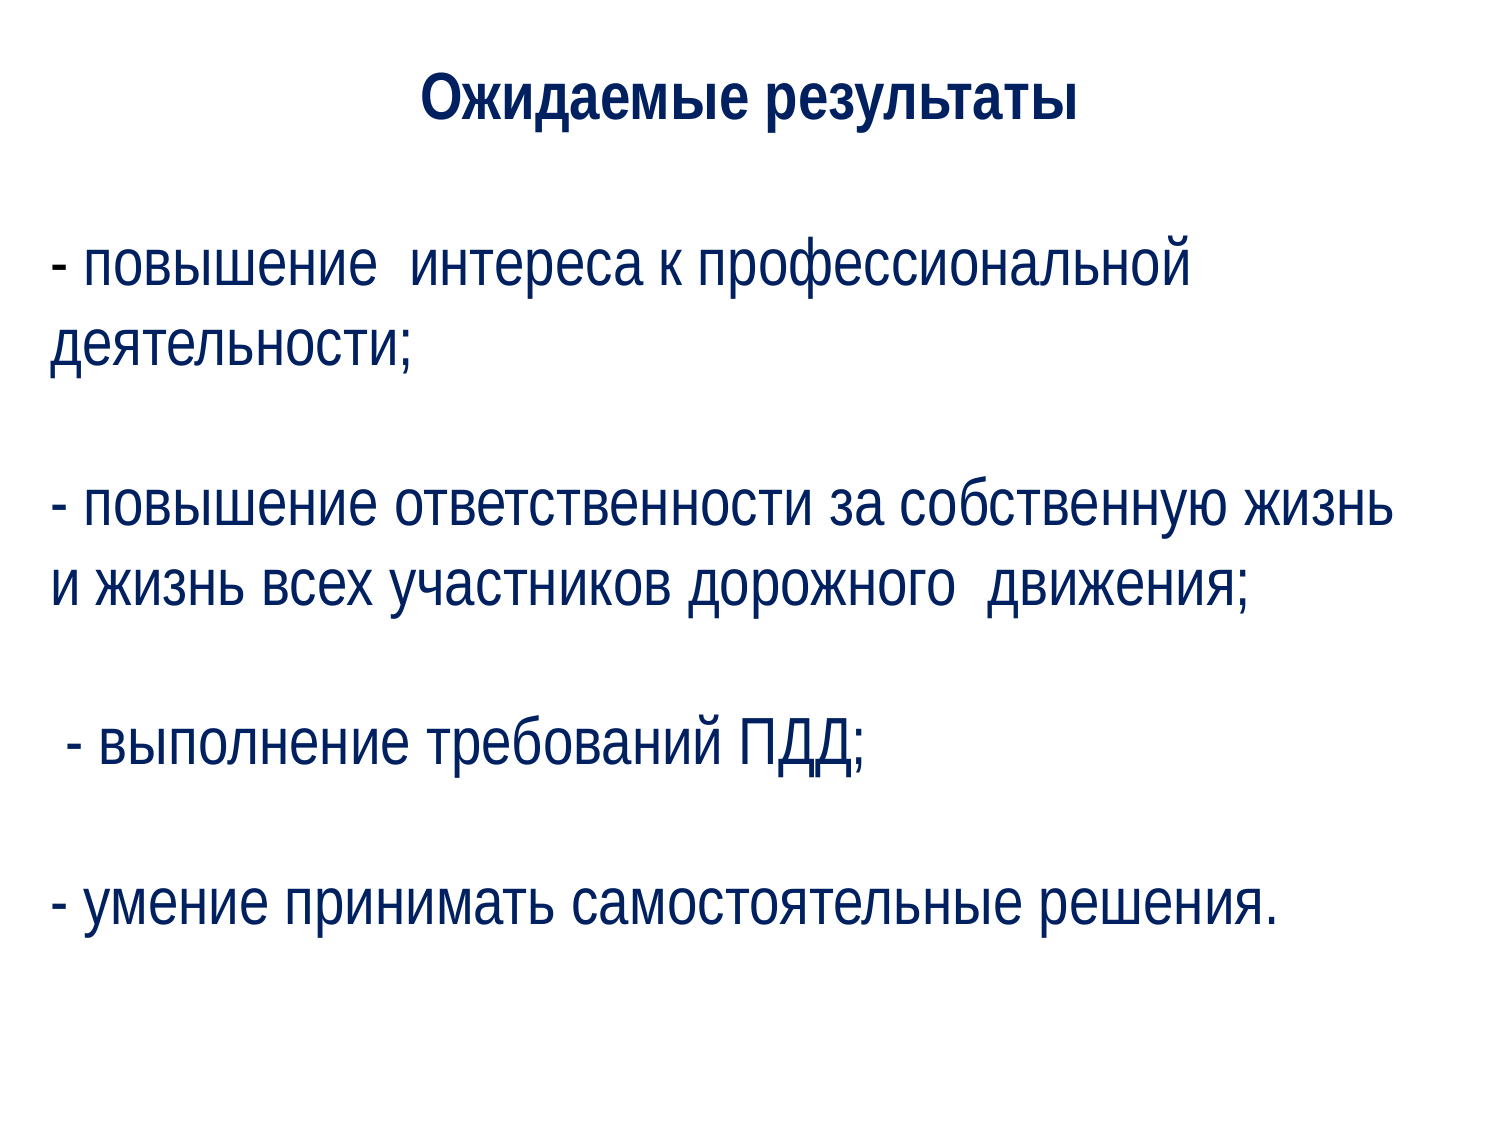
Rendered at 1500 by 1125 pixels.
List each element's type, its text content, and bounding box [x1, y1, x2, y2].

list Ожидаемые результаты [0, 23, 1500, 141]
title - повышение интереса к профессиональной деятельности; - повышение ответственности за собственную жизнь и жизнь всех участников дорожного движения; - выполнение требований ПДД; - умение принимать самостоятельные решения. [35, 210, 1442, 1032]
